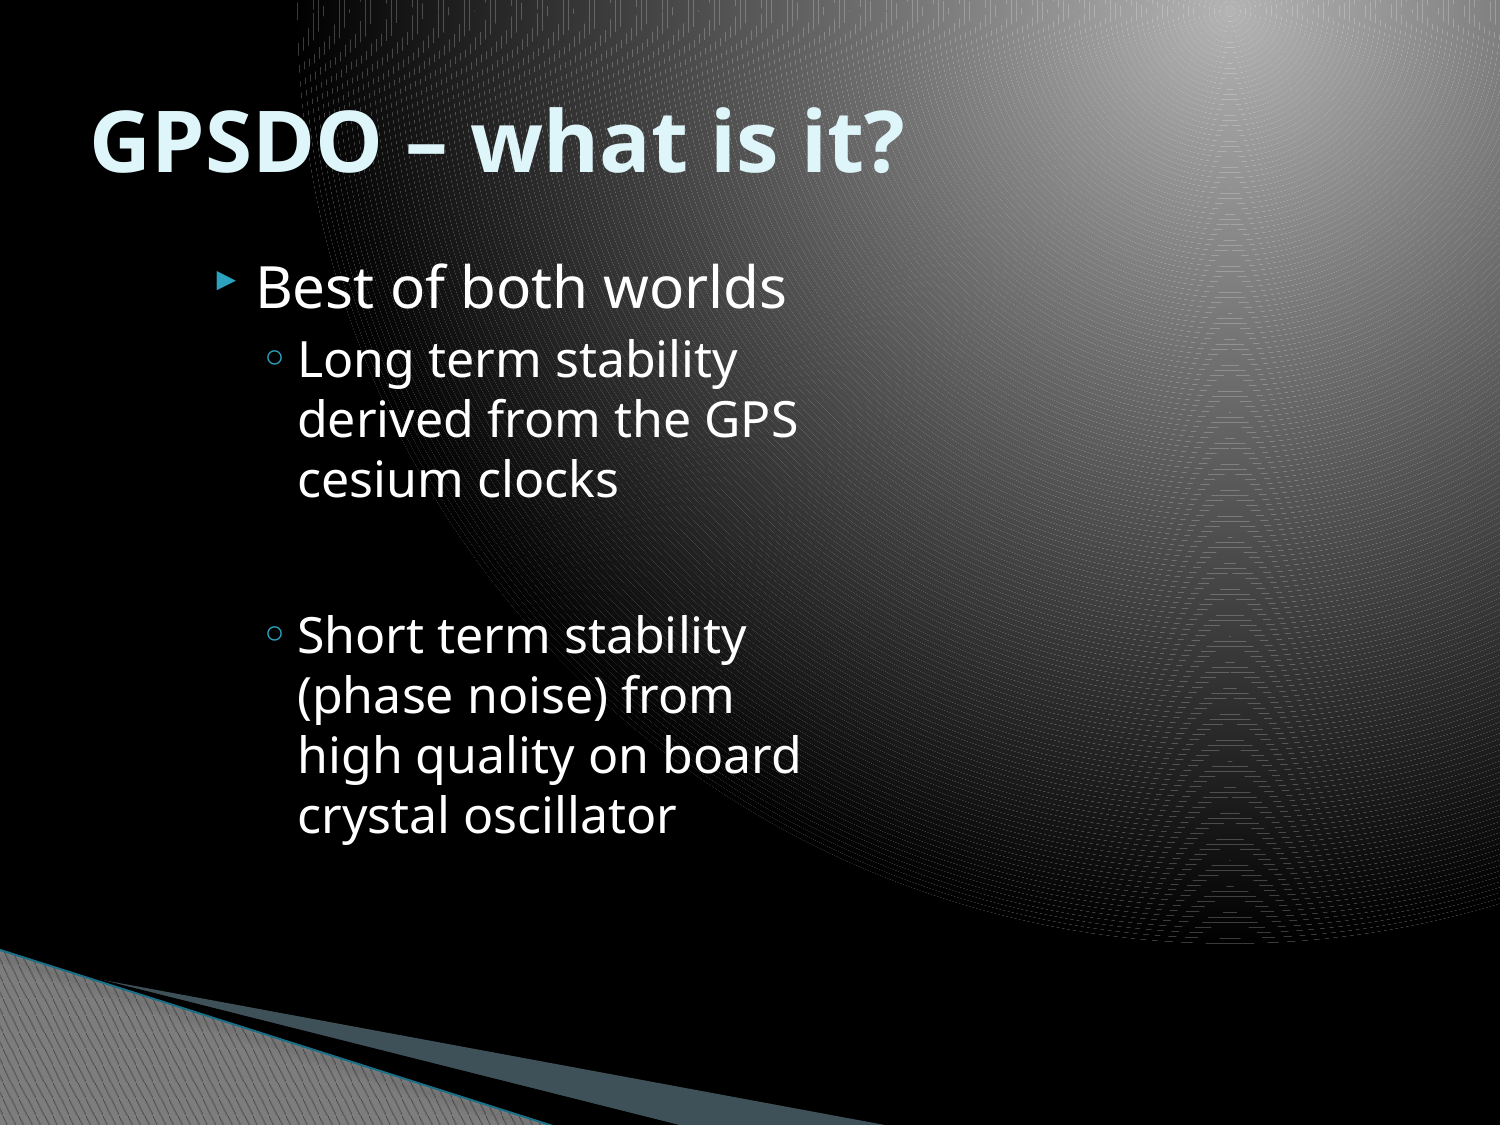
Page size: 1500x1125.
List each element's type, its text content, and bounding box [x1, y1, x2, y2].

picture [0, 952, 543, 1125]
title GPSDO – what is it? [75, 45, 1425, 233]
list Best of both worlds Long term stability derived from the GPS cesium clocks Short term stability (phase noise) from high quality on board crystal oscillator [180, 243, 843, 986]
